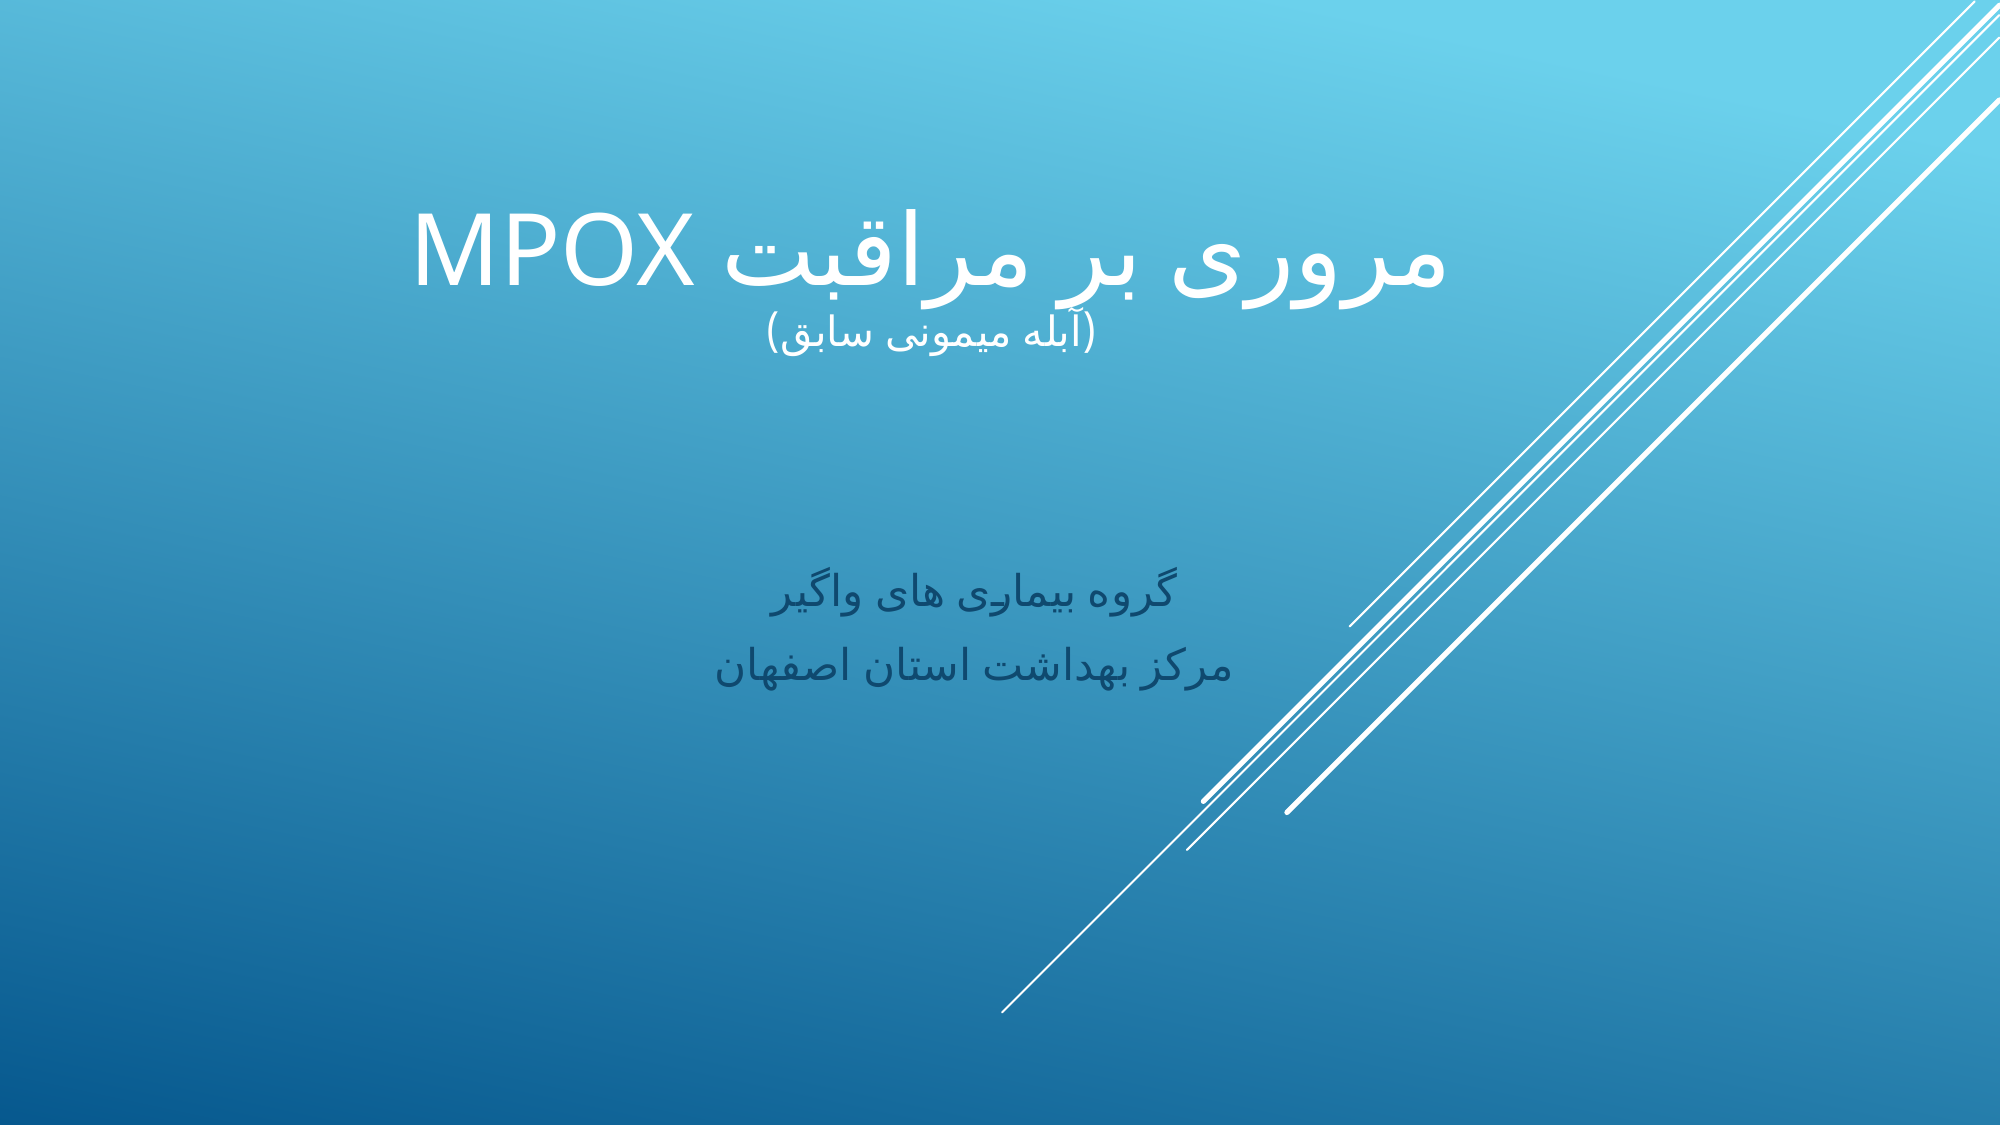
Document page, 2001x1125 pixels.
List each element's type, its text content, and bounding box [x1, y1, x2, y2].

subtitle گروه بیماری های واگیر مرکز بهداشت استان اصفهان [449, 466, 1500, 786]
title مروری بر مراقبت mpox (آبله میمونی سابق) [274, 26, 1588, 514]
